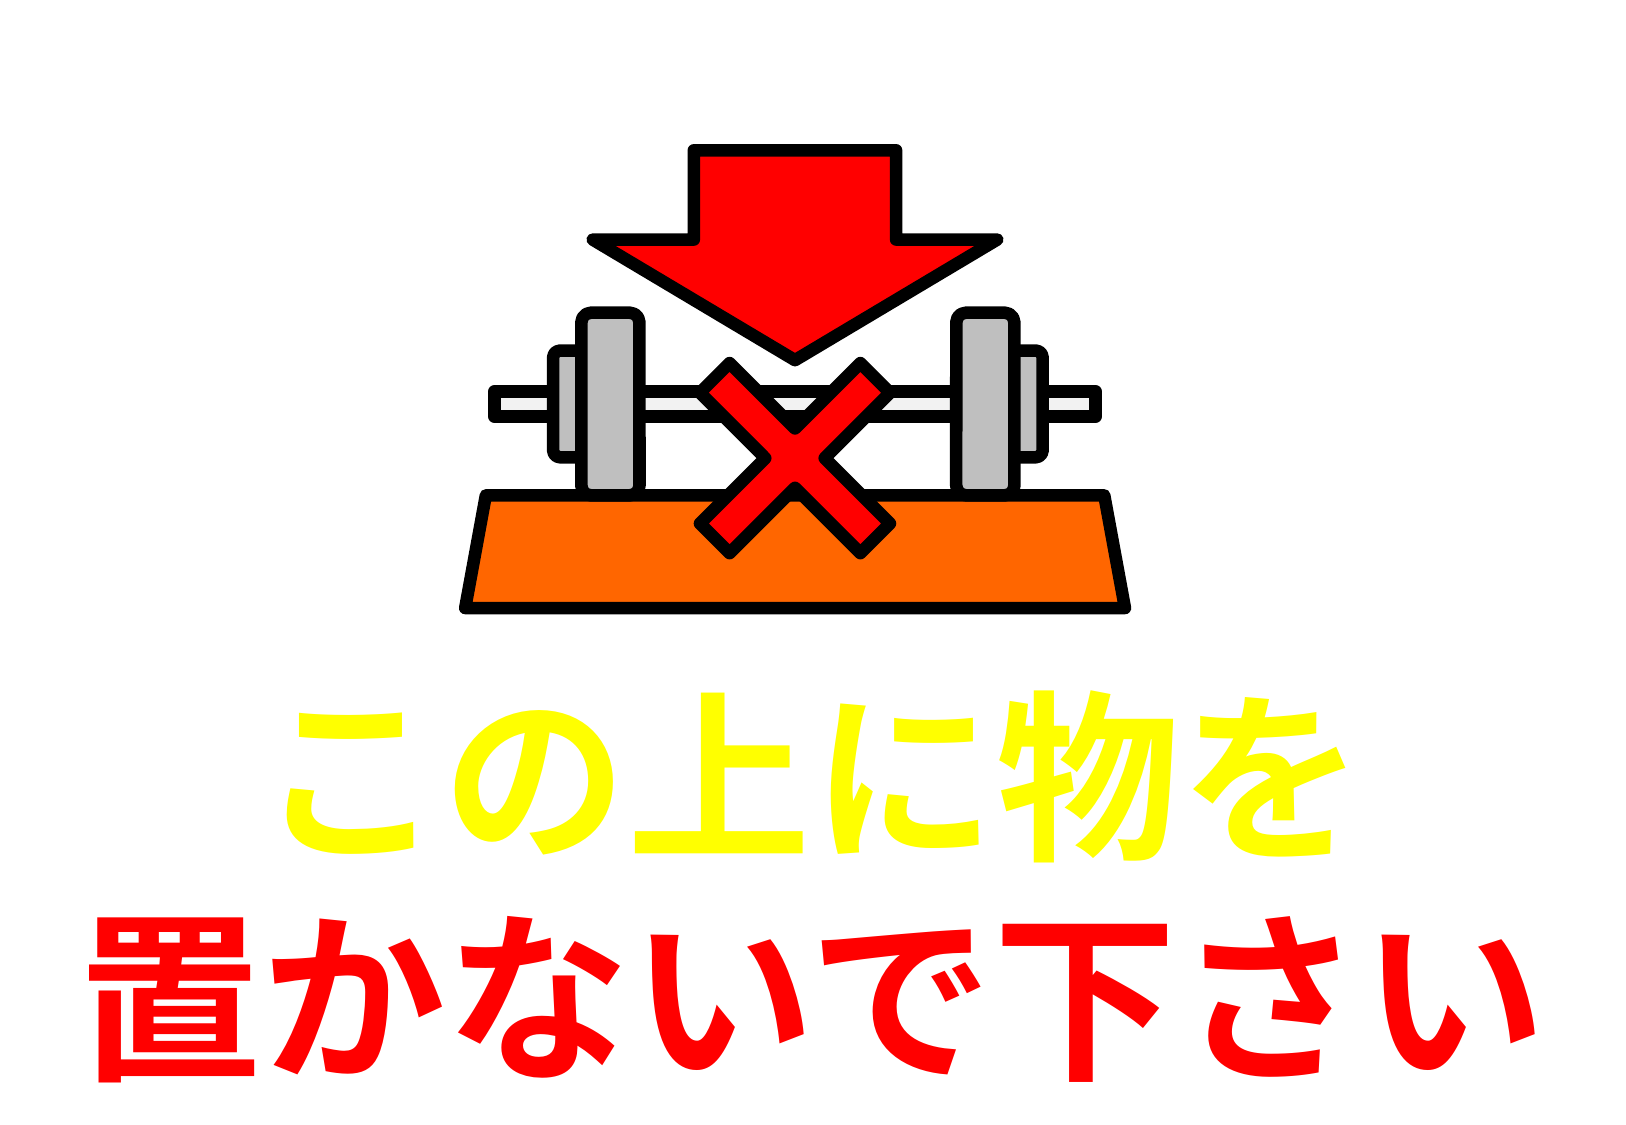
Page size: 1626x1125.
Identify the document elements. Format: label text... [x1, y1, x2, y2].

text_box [464, 150, 1126, 613]
text_box この上に物を 置かないで下さい [0, 655, 1625, 1111]
